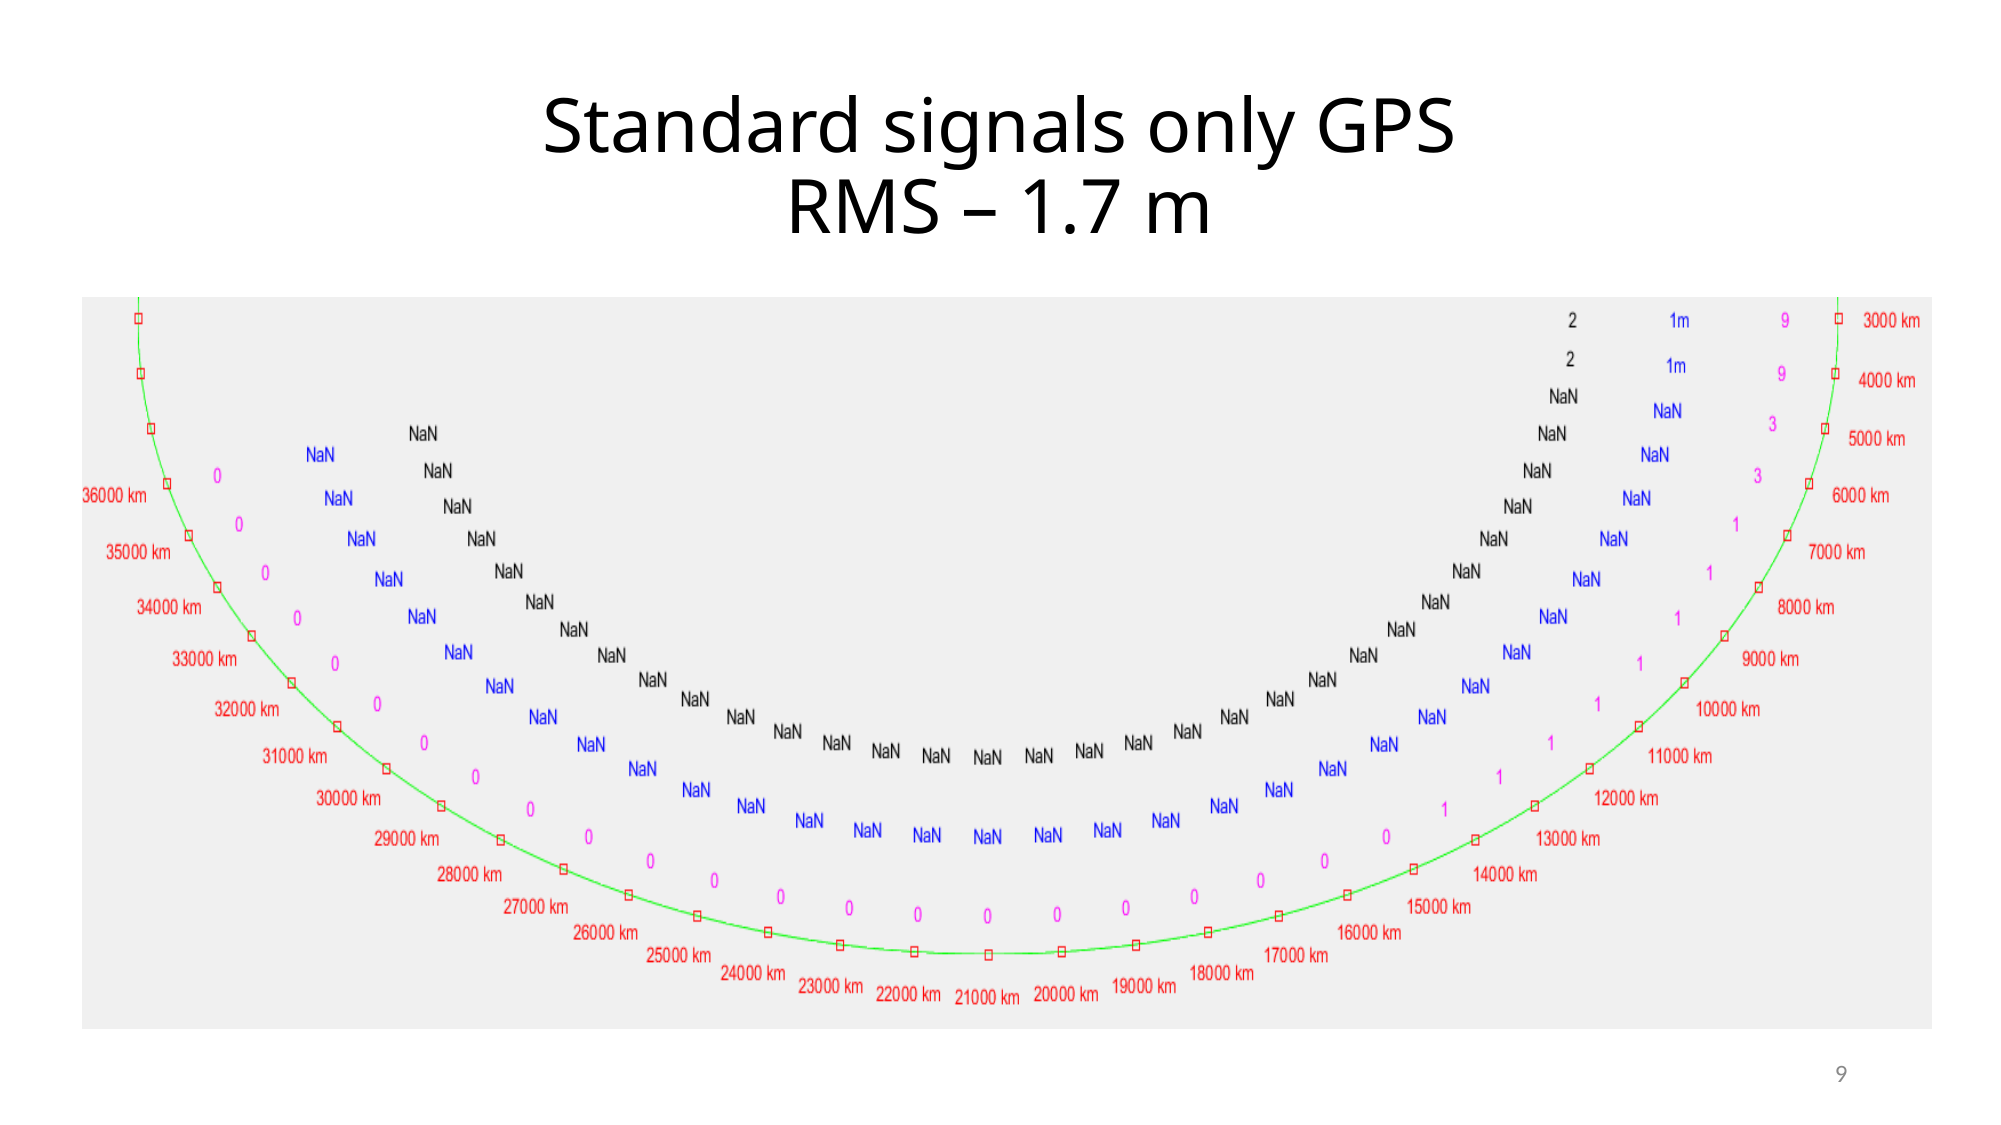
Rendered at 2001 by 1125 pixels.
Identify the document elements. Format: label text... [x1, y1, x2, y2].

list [82, 297, 1932, 1029]
title Standard signals only GPS RMS – 1.7 m [137, 59, 1863, 278]
slide_number 9 [1412, 1042, 1863, 1103]
